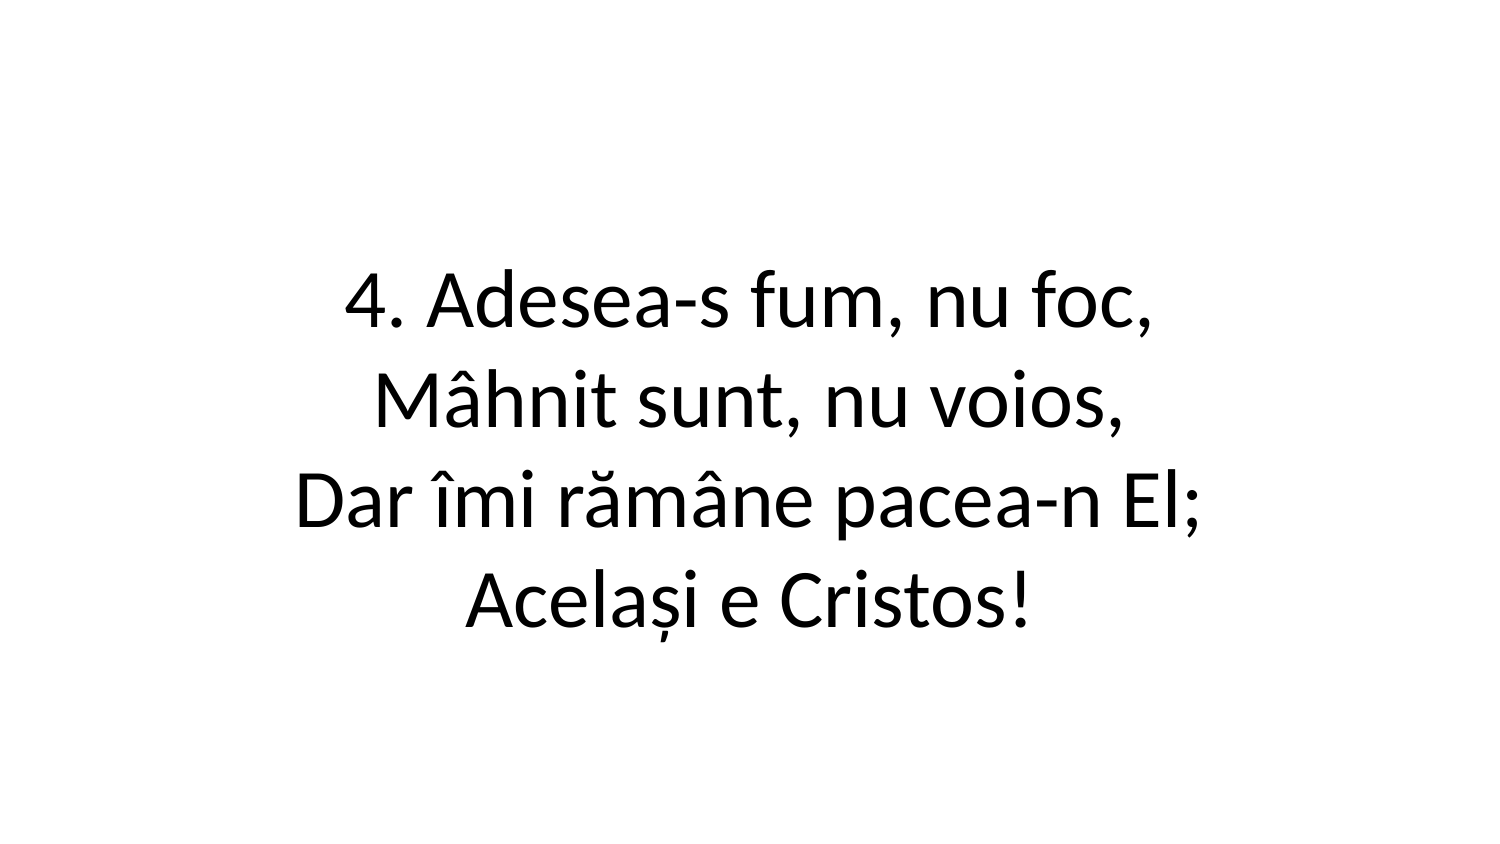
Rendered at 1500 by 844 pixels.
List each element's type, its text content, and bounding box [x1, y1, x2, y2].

text_box 4. Adesea-s fum, nu foc, Mâhnit sunt, nu voios, Dar îmi rămâne pacea-n El; Același e Cristos! [279, 192, 1221, 652]
